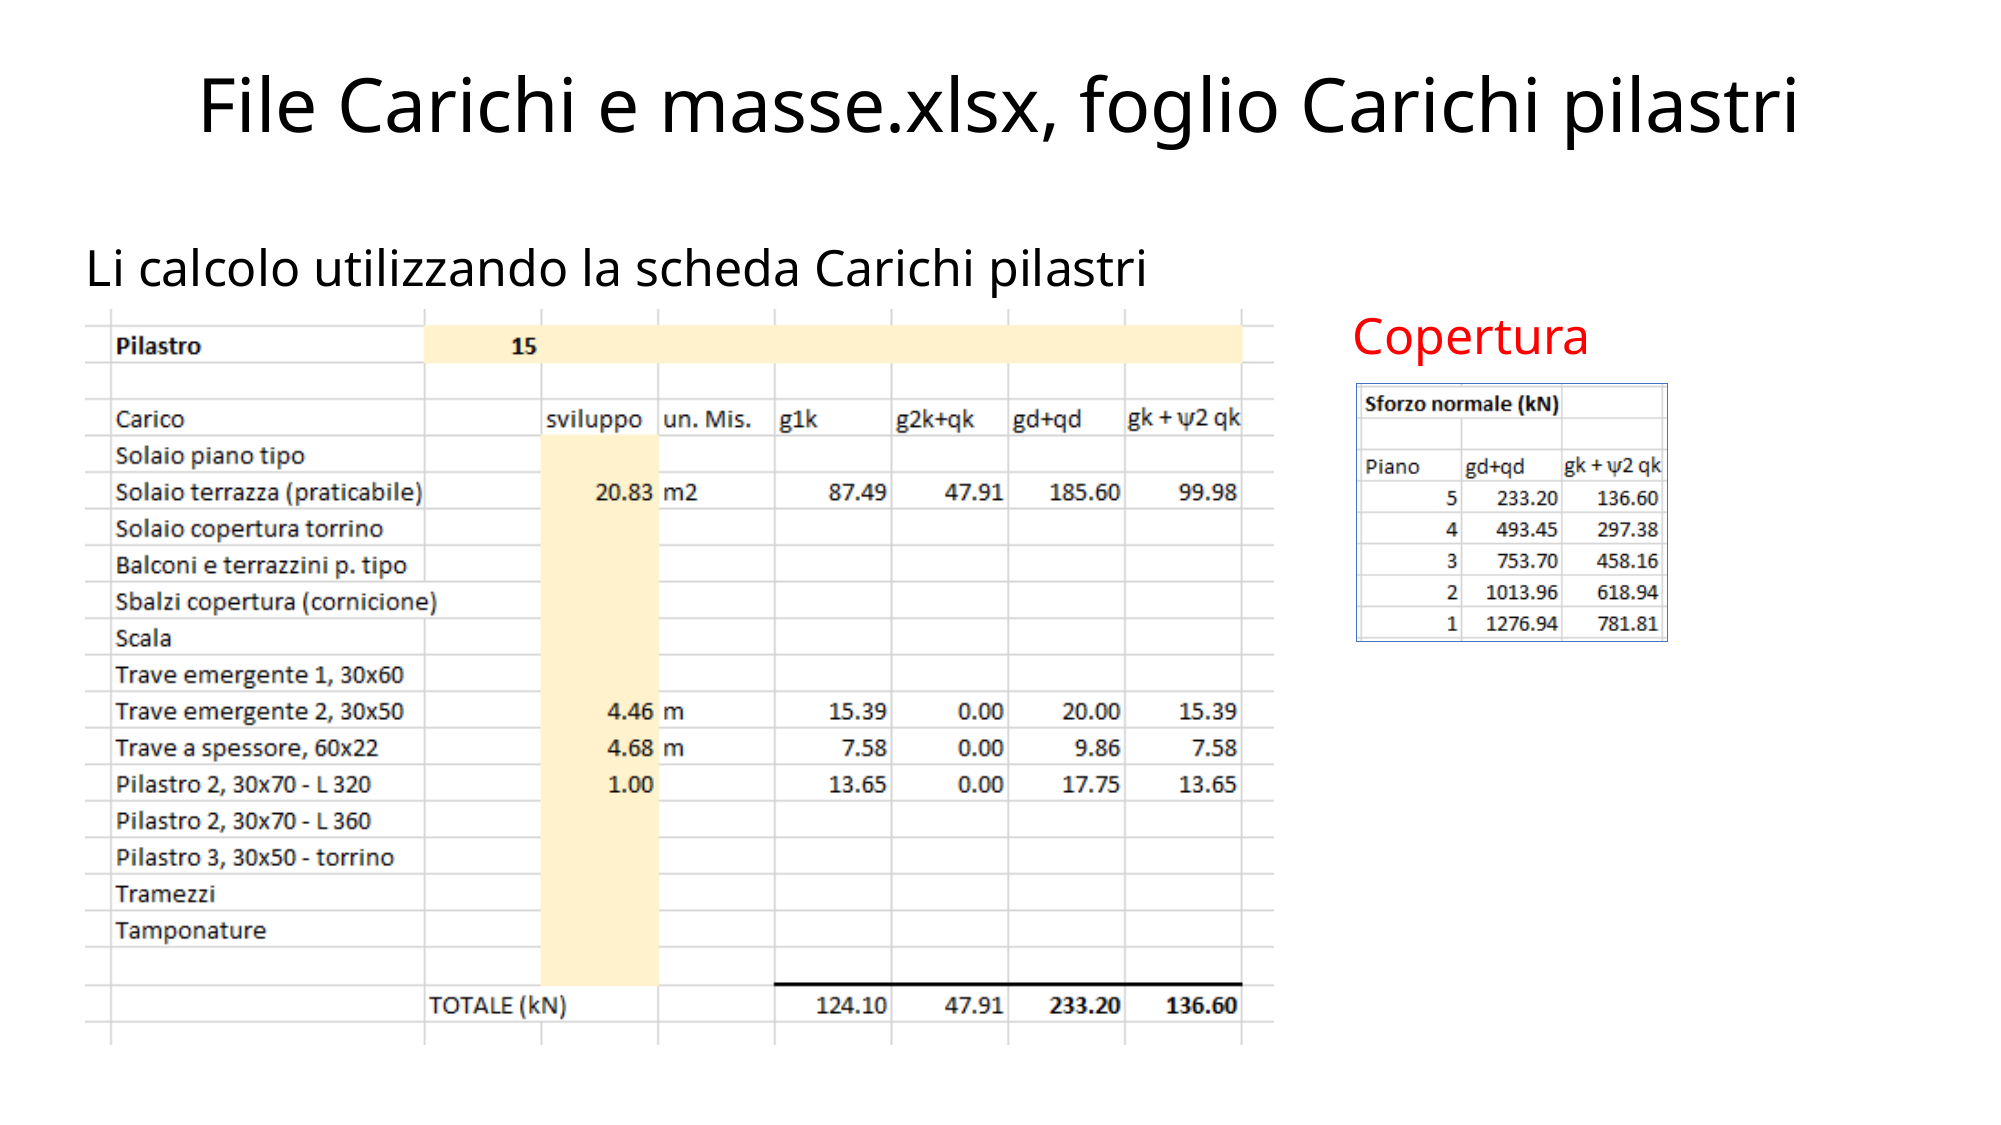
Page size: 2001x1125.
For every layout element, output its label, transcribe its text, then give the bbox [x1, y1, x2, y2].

list Li calcolo utilizzando la scheda Carichi pilastri [70, 236, 1902, 310]
title File Carichi e masse.xlsx, foglio Carichi pilastri [137, 0, 1863, 218]
picture [1356, 383, 1668, 642]
text_box Copertura [1338, 310, 1788, 384]
picture [85, 310, 1274, 1045]
